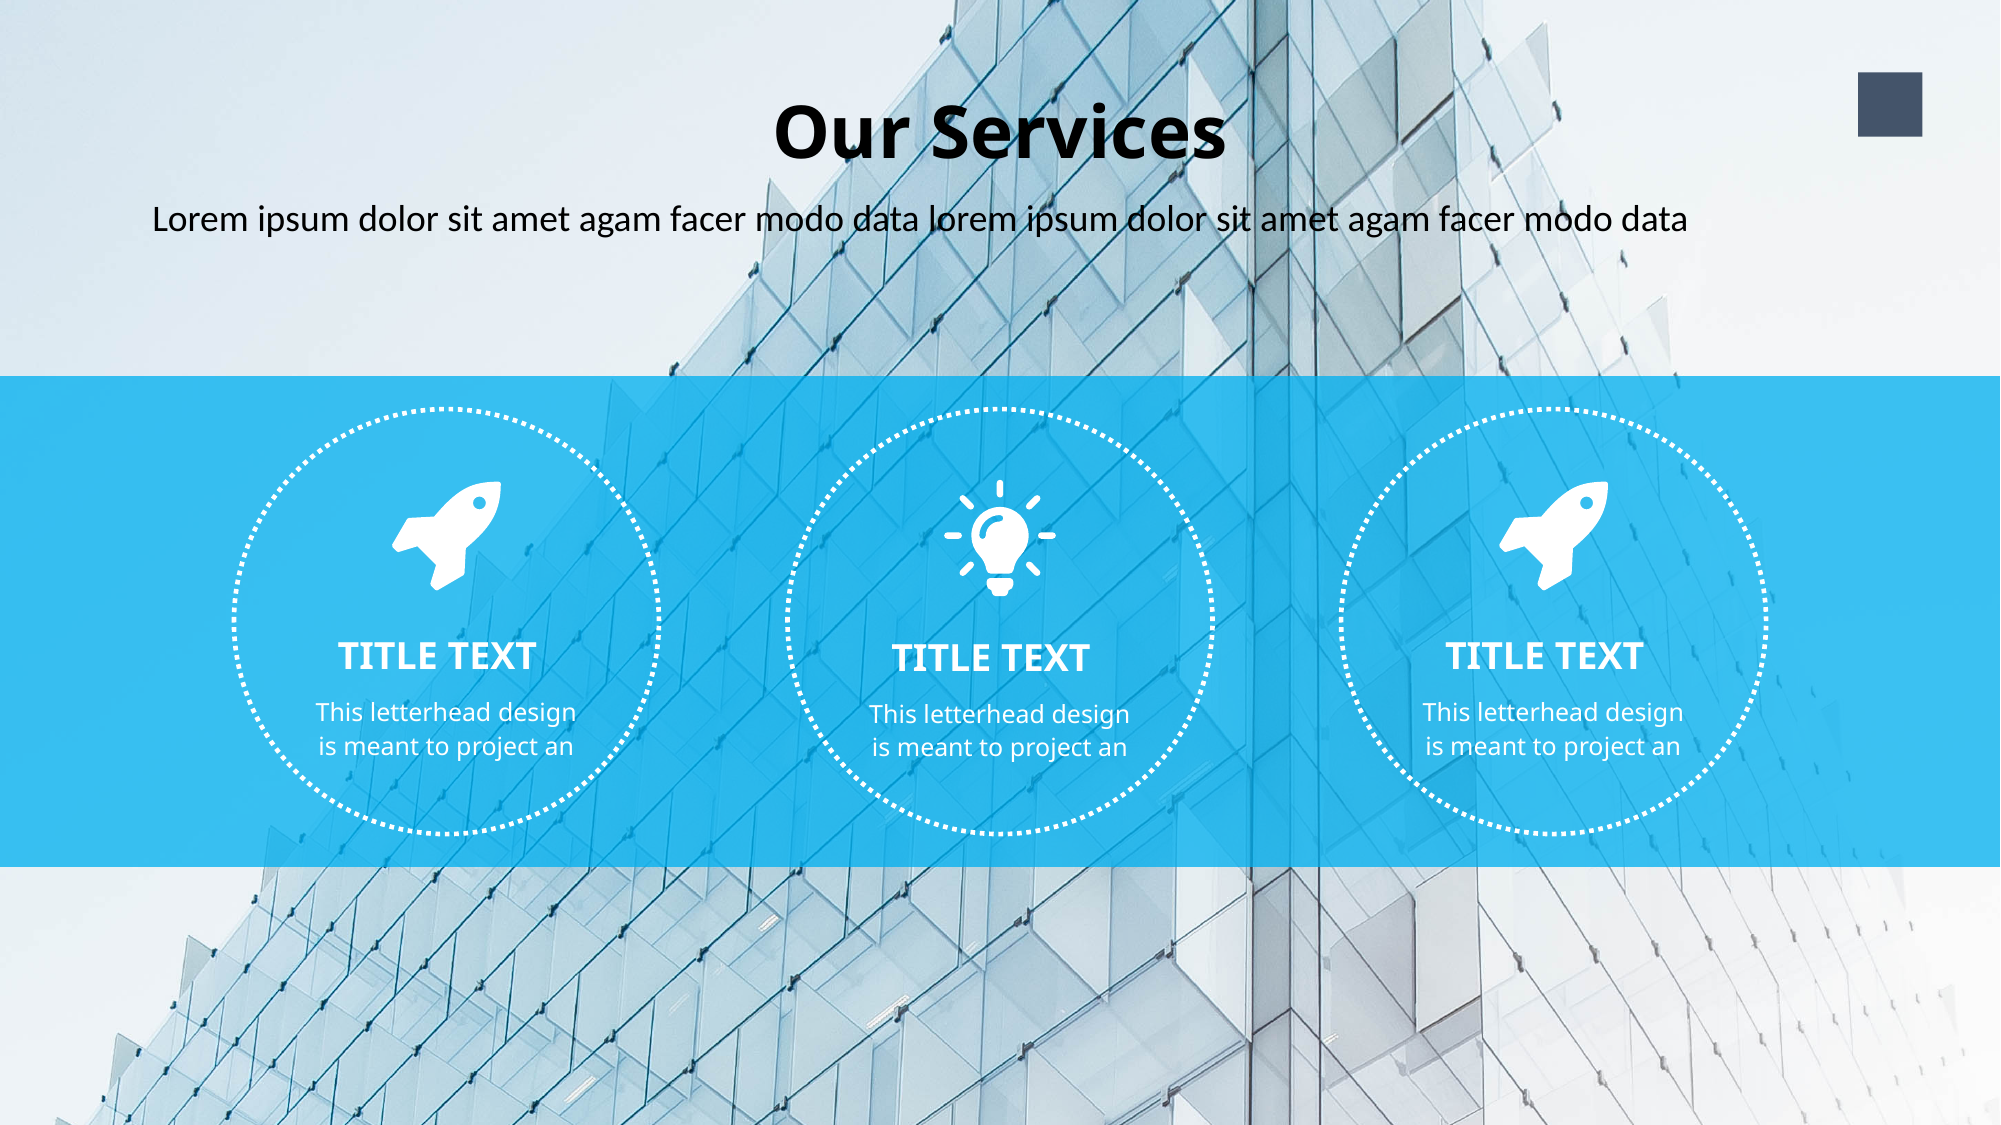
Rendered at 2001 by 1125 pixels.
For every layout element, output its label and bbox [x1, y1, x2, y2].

text_box [233, 409, 1766, 835]
picture [0, 0, 2000, 1125]
